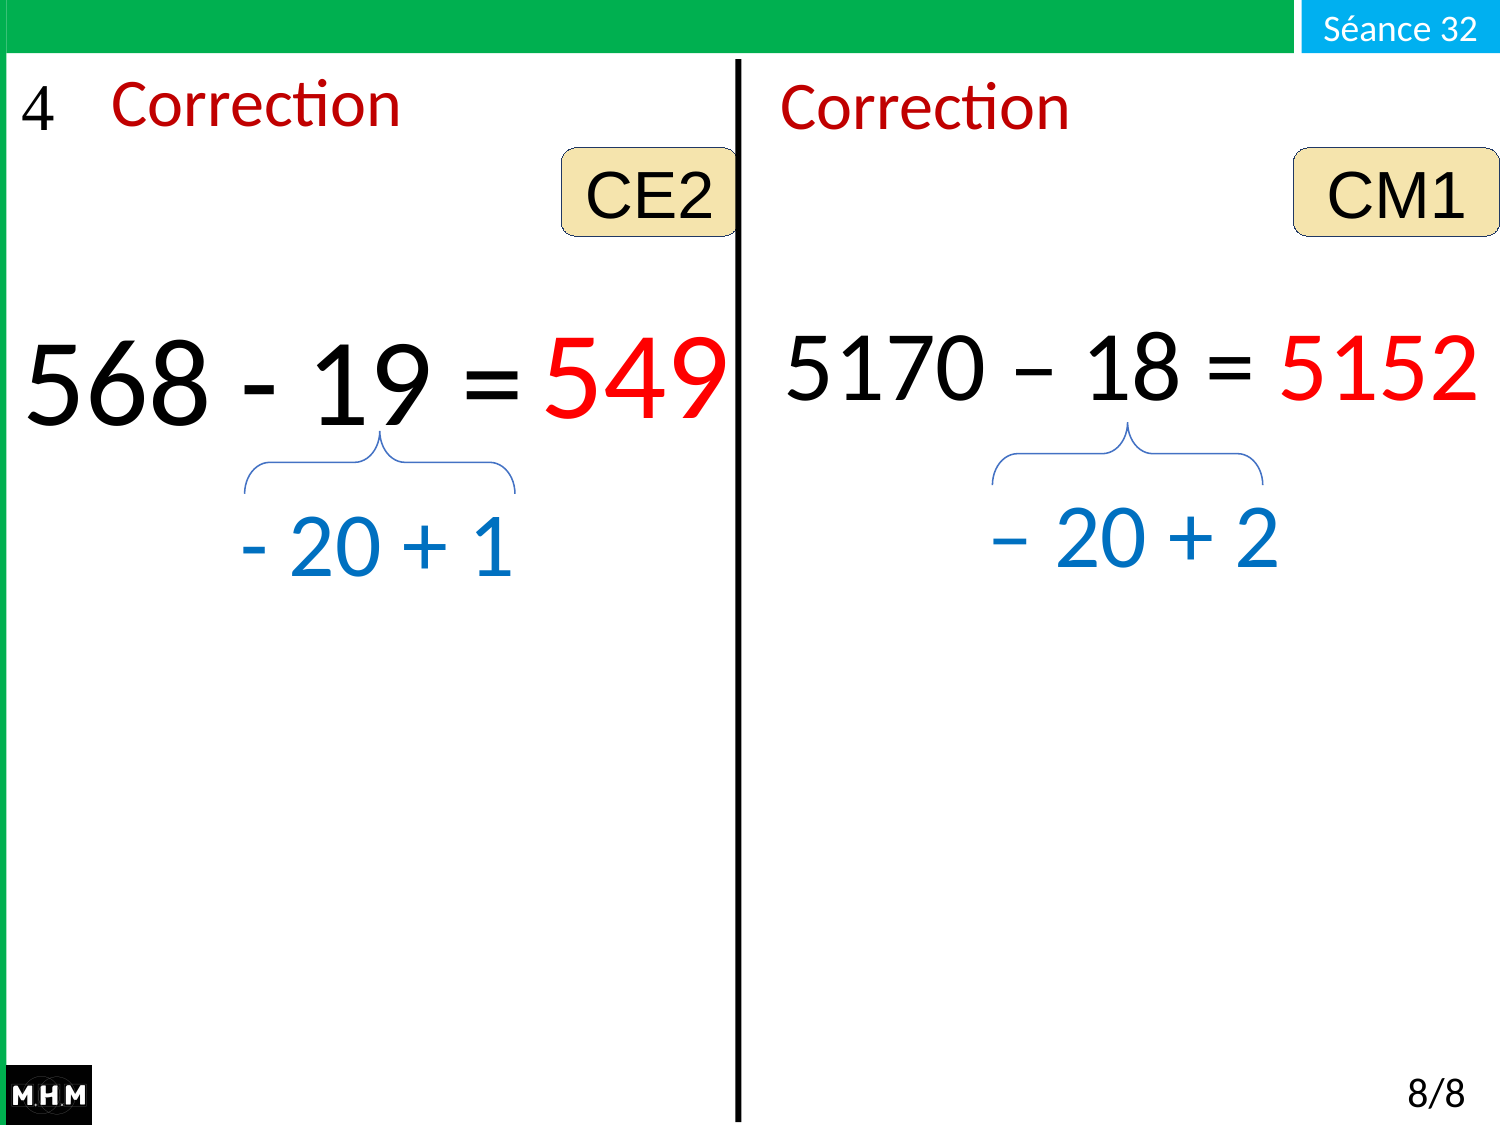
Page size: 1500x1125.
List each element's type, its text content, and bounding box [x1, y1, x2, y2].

text_box 549 [524, 286, 738, 451]
title Correction [96, 60, 738, 149]
text_box 5170 – 18 = 5152 [769, 292, 1500, 428]
text_box – 20 + 2 [973, 468, 1353, 594]
text_box 568 - 19 = [7, 293, 569, 458]
text_box [991, 428, 1264, 486]
title Correction [739, 60, 1391, 149]
text_box CE2 [561, 147, 738, 237]
list 8/8 [1373, 1064, 1500, 1125]
picture [6, 1065, 92, 1125]
text_box [243, 430, 516, 494]
text_box - 20 + 1 [225, 477, 541, 602]
text_box CM1 [1293, 147, 1500, 237]
text_box Correction [765, 62, 1309, 152]
text_box 549 [739, 286, 745, 451]
